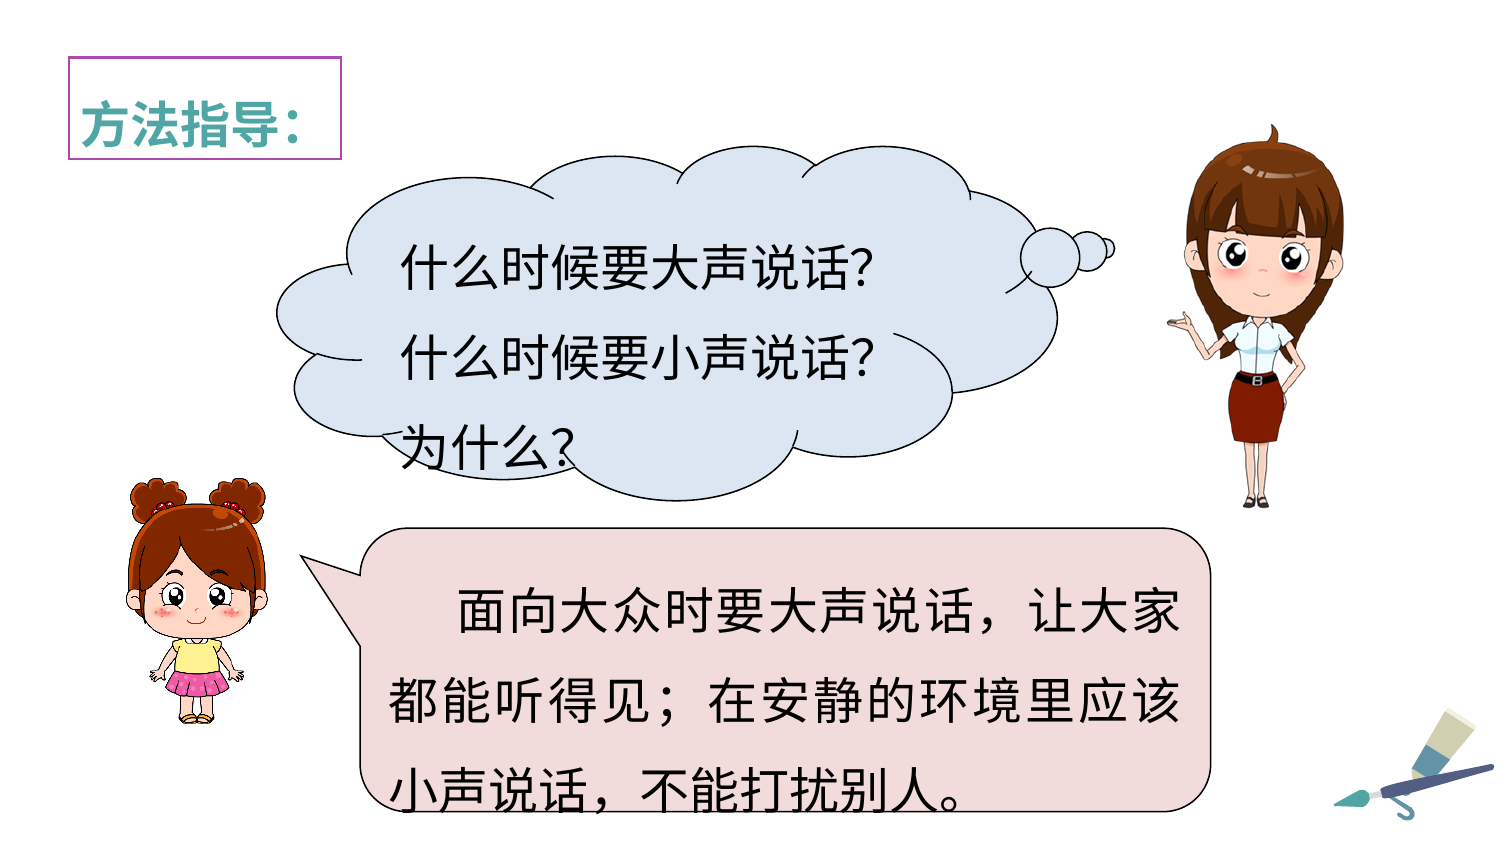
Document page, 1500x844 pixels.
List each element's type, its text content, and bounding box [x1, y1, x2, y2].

text_box 面向大众时要大声说话，让大家都能听得见；在安静的环境里应该小声说话，不能打扰别人。 [300, 528, 1211, 812]
picture [86, 421, 290, 733]
text_box 什么时候要大声说话？什么时候要小声说话？为什么？ [276, 146, 1065, 501]
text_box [1358, 708, 1481, 844]
picture [1065, 124, 1445, 514]
text_box 方法指导： [68, 56, 342, 160]
